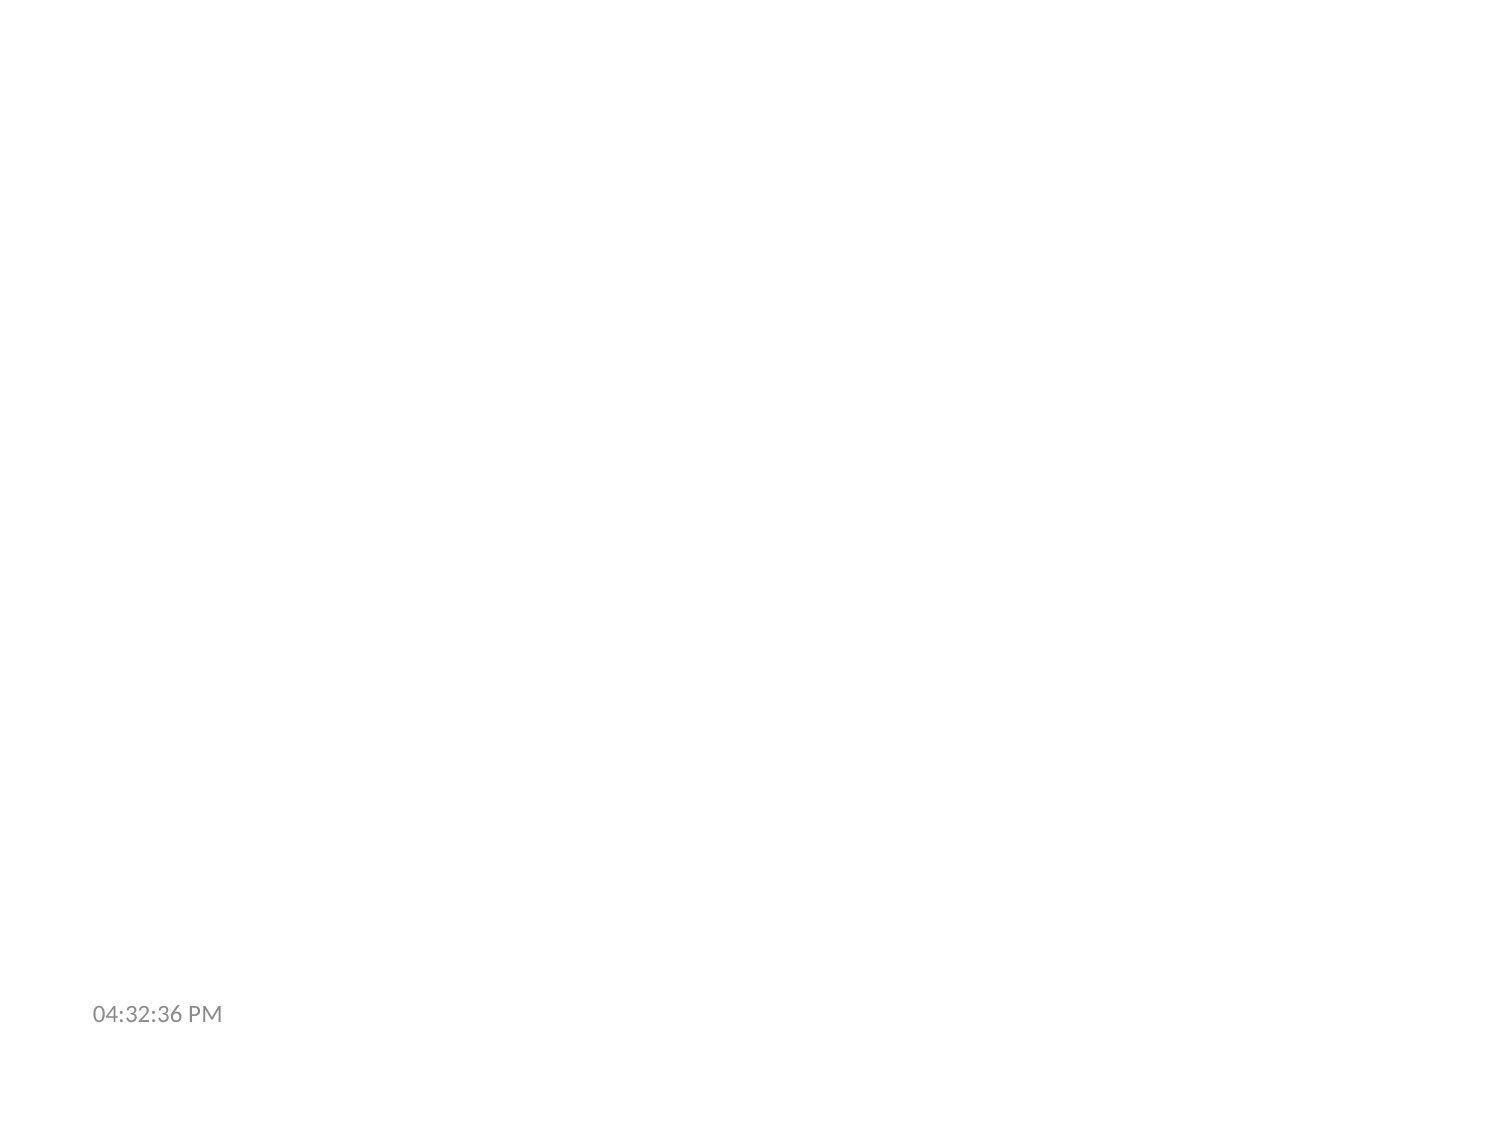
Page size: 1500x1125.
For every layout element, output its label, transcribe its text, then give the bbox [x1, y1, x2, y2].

text_box 3:35:09 PM [77, 982, 428, 1043]
